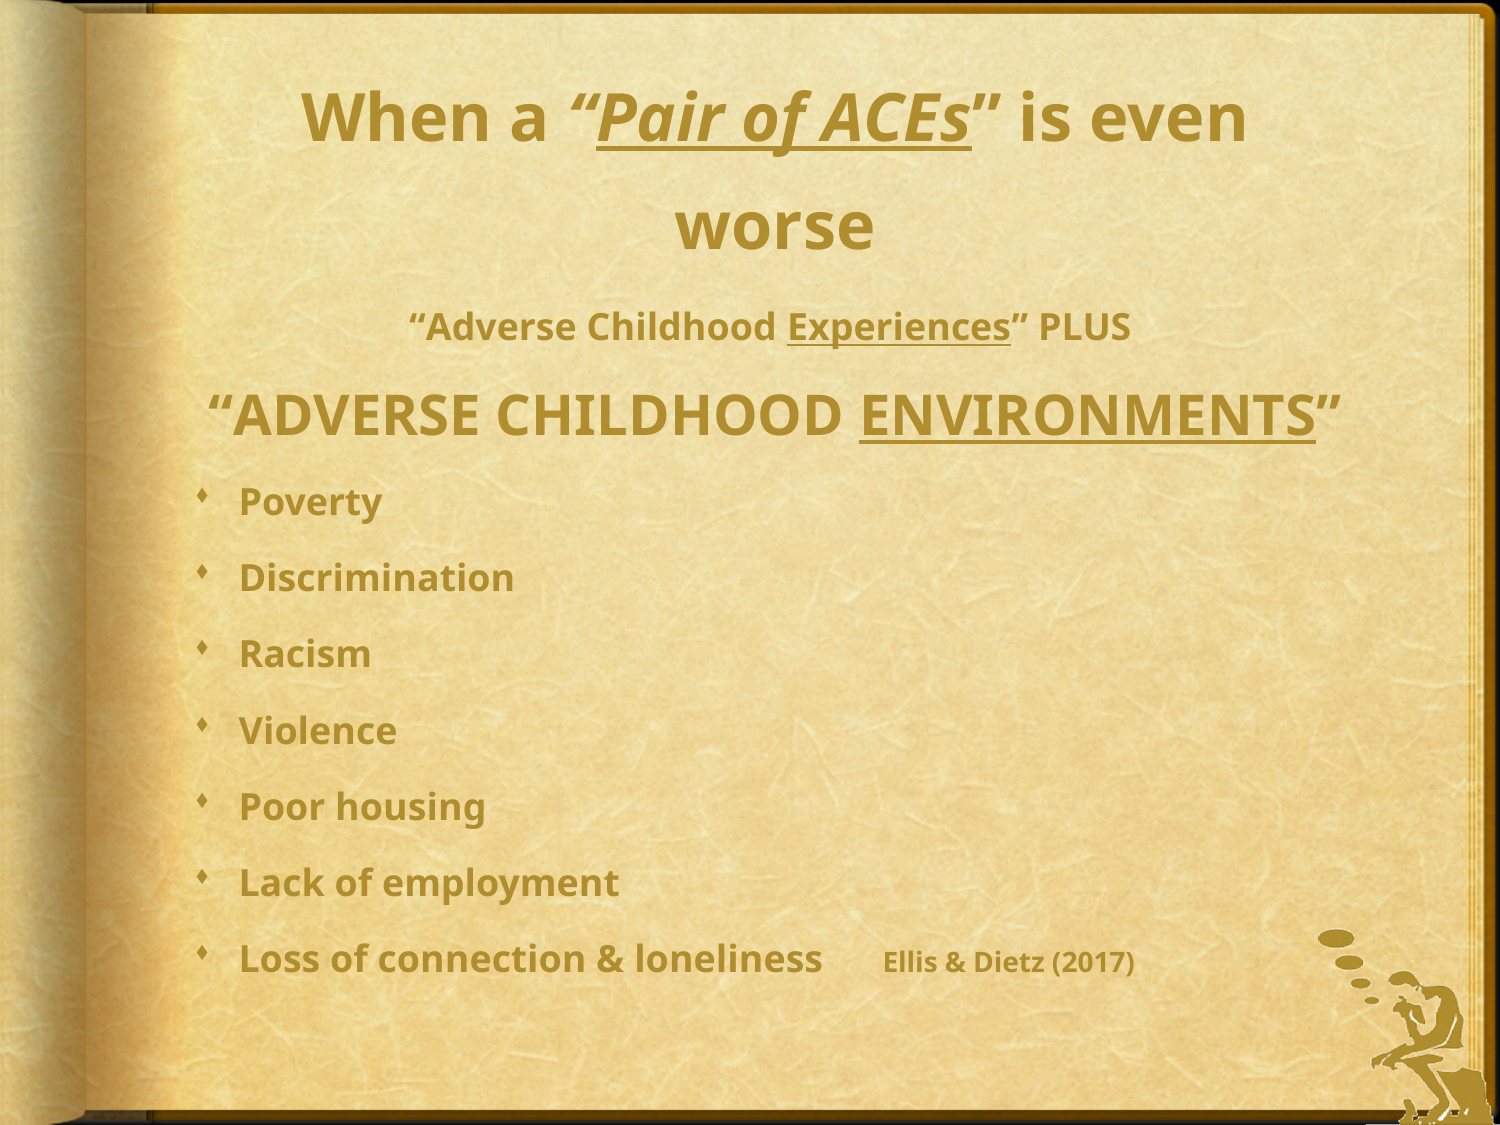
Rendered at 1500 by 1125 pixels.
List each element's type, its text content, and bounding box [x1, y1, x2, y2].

title When a “Pair of ACEs” is even worse [178, 45, 1372, 265]
list “Adverse Childhood Experiences” PLUS “ADVERSE CHILDHOOD ENVIRONMENTS” Poverty Discrimination Racism Violence Poor housing Lack of employment Loss of connection & loneliness Ellis & Dietz (2017) [178, 295, 1372, 1005]
picture [0, 0, 1500, 1125]
